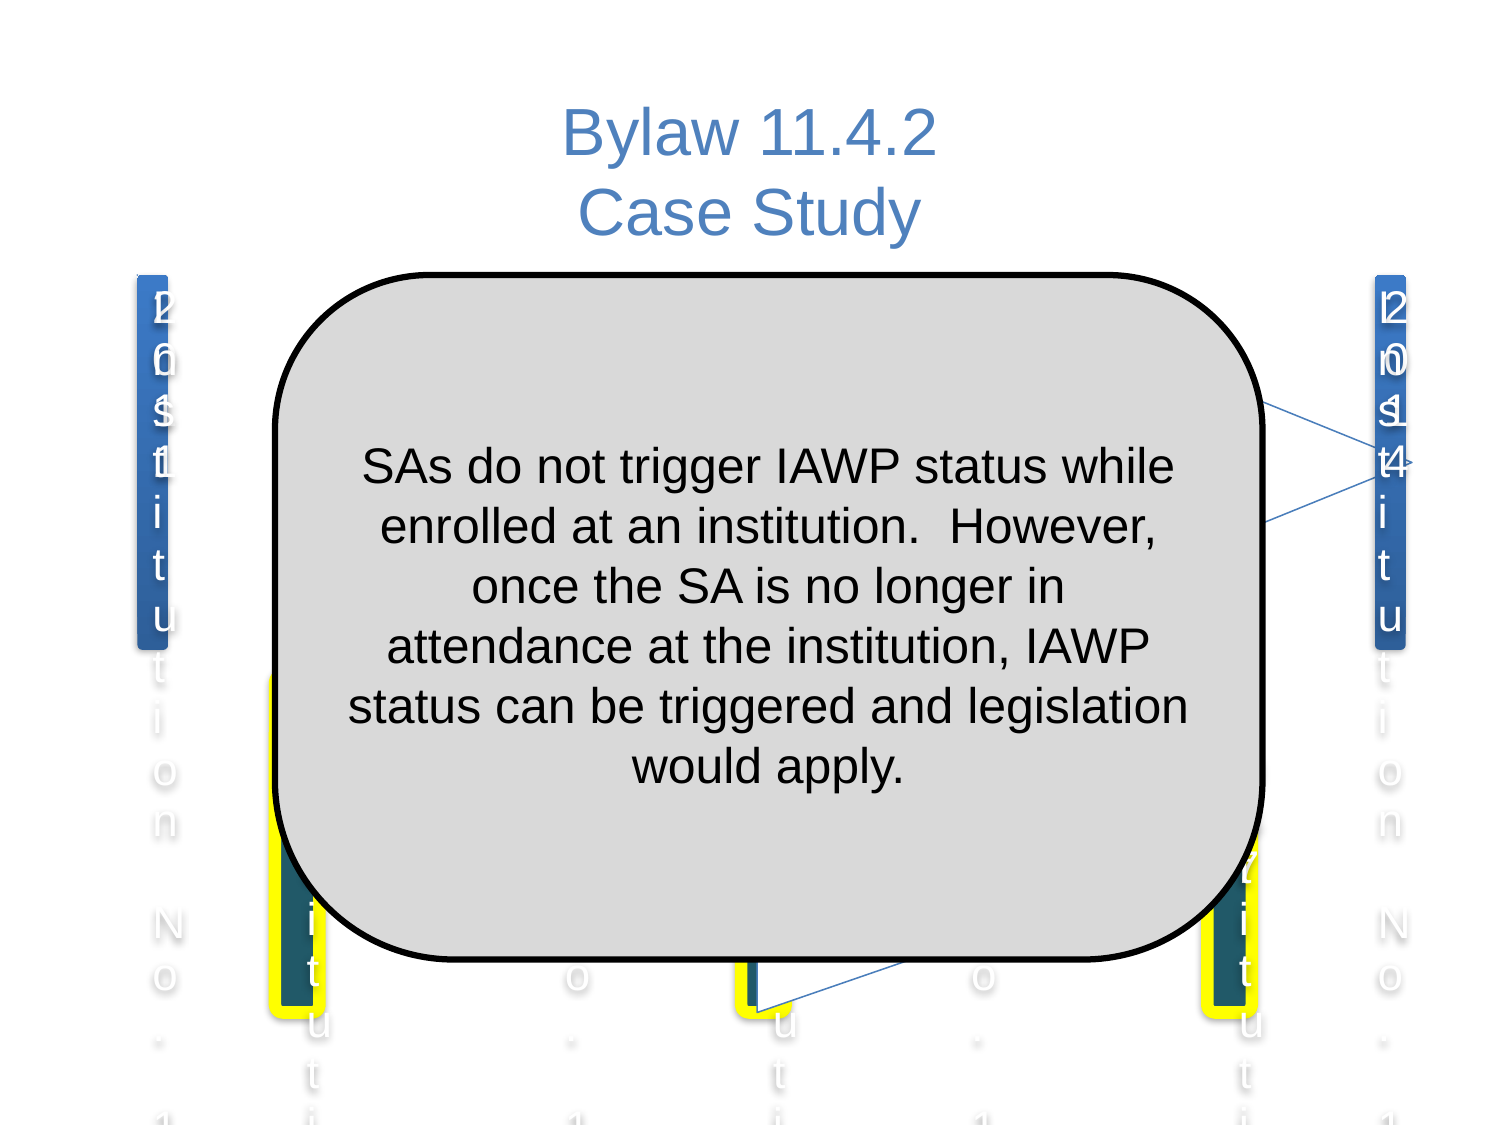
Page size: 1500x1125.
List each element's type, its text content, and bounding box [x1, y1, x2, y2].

text_box SAs do not trigger IAWP status while enrolled at an institution. However, once the SA is no longer in attendance at the institution, IAWP status can be triggered and legislation would apply. [272, 660, 1265, 677]
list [137, 274, 1376, 651]
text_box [274, 674, 1263, 1013]
title Bylaw 11.4.2 Case Study [75, 75, 1425, 263]
